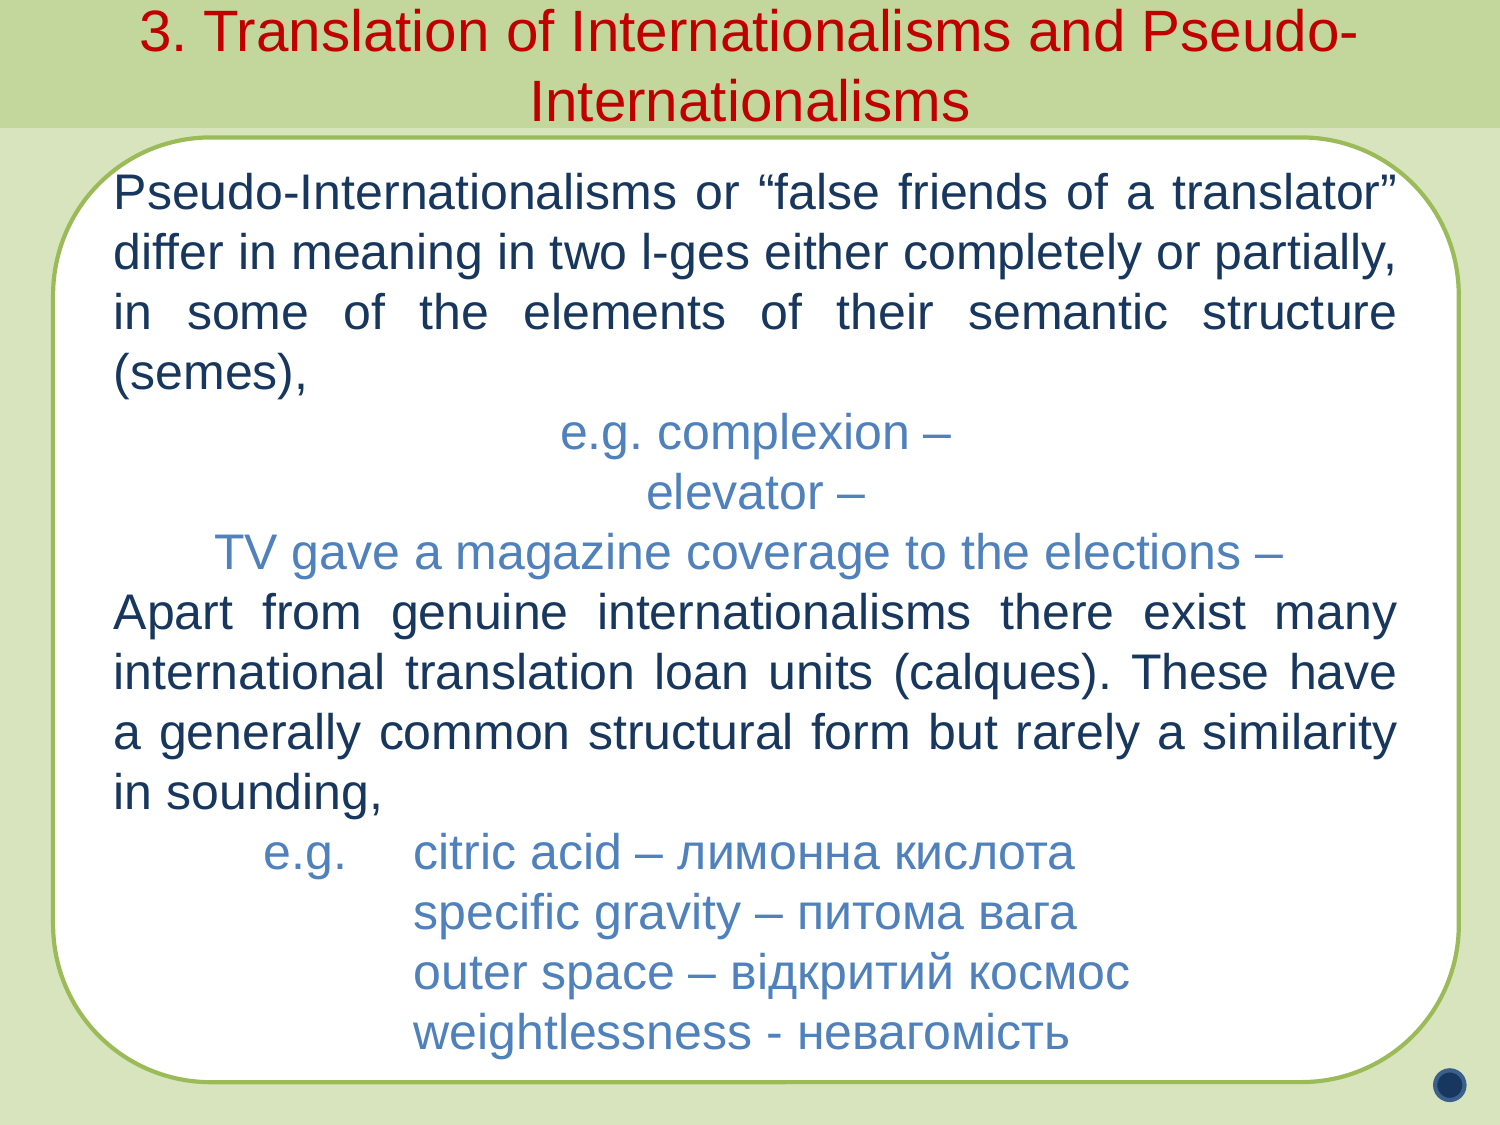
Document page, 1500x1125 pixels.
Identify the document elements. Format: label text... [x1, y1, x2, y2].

text_box 3. Translation of Internationalisms and Pseudo-Internationalisms [0, 0, 1500, 128]
text_box Pseudo-Internationalisms or “false friends of a translator” differ in meaning in two l-ges either completely or partially, in some of the elements of their semantic structure (semes), e.g. complexion – elevator – TV gave a magazine coverage to the elections – Apart from genuine internationalisms there exist many international translation loan units (calques). These have a generally common structural form but rarely a similarity in sounding, e.g. citric acid – лимонна кислота specific gravity – питома вага outer space – відкритий космос weightlessness - невагомість [50, 135, 1461, 1085]
text_box [1433, 1068, 1467, 1103]
